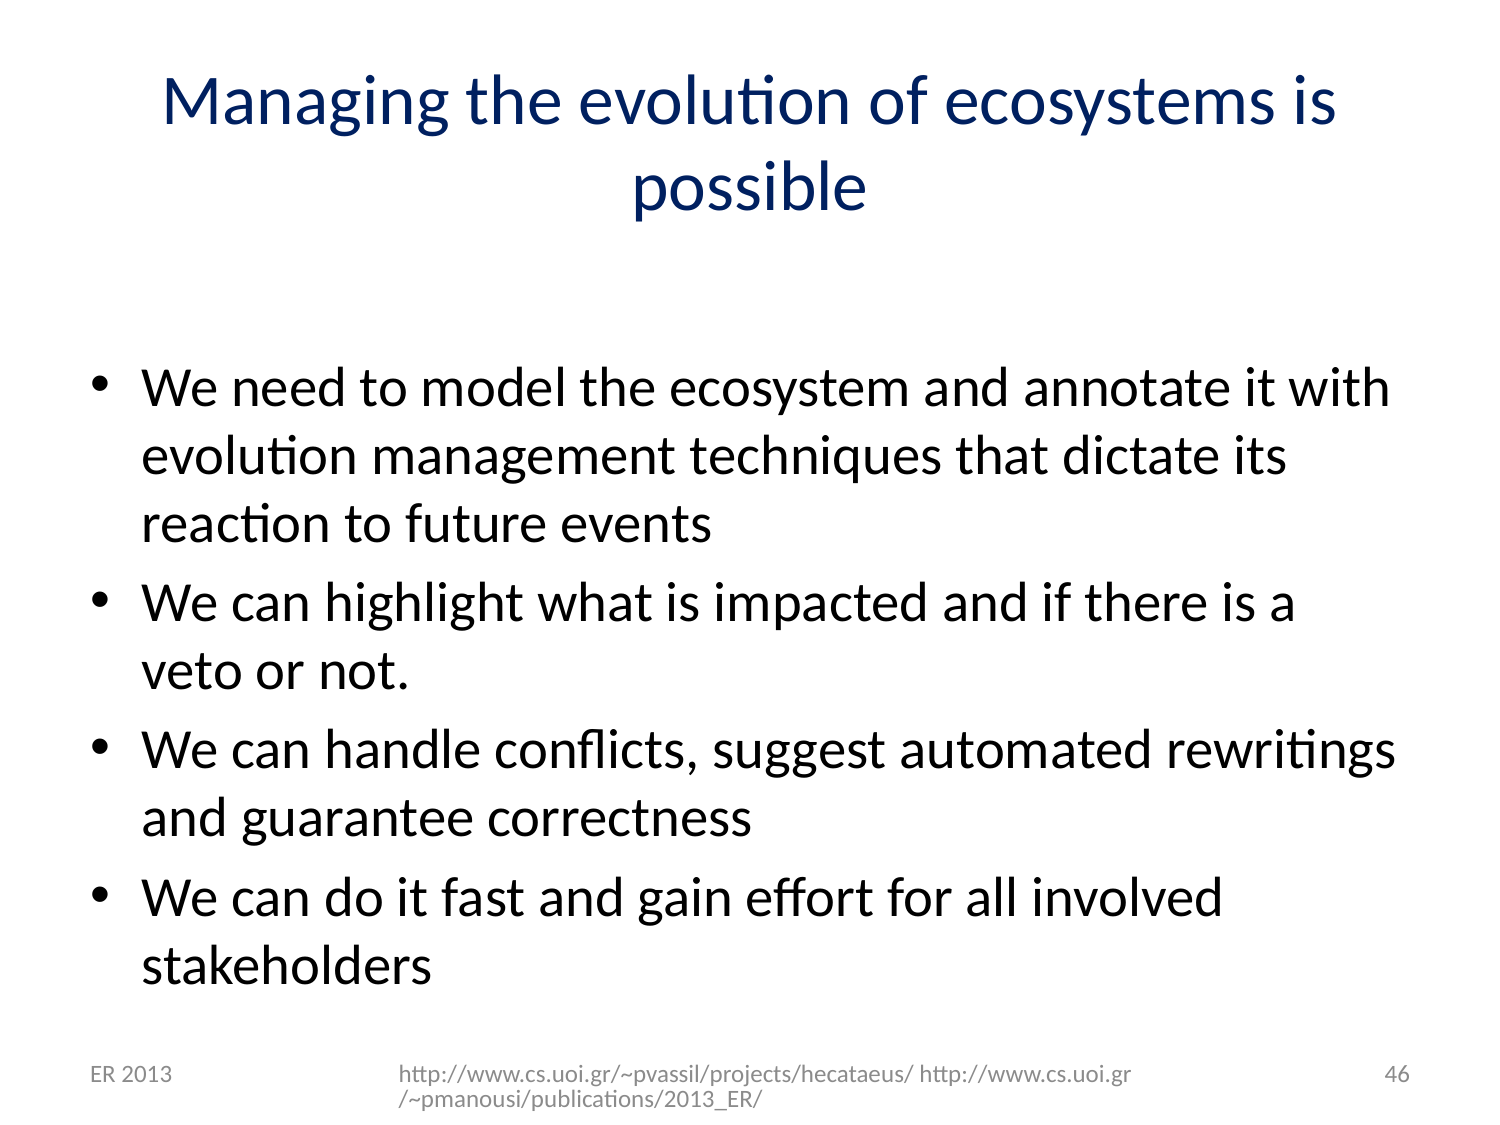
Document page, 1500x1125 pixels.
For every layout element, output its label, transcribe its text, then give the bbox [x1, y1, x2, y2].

slide_number 46 [1152, 1042, 1425, 1103]
title Managing the evolution of ecosystems is possible [75, 45, 1425, 233]
list We need to model the ecosystem and annotate it with evolution management techniques that dictate its reaction to future events We can highlight what is impacted and if there is a veto or not. We can handle conflicts, suggest automated rewritings and guarantee correctness We can do it fast and gain effort for all involved stakeholders [75, 262, 1425, 1005]
slide_number ER 2013 [75, 1042, 425, 1103]
footer http://www.cs.uoi.gr/~pvassil/projects/hecataeus/ http://www.cs.uoi.gr/~pmanousi/publications/2013_ER/ [425, 1042, 1152, 1103]
